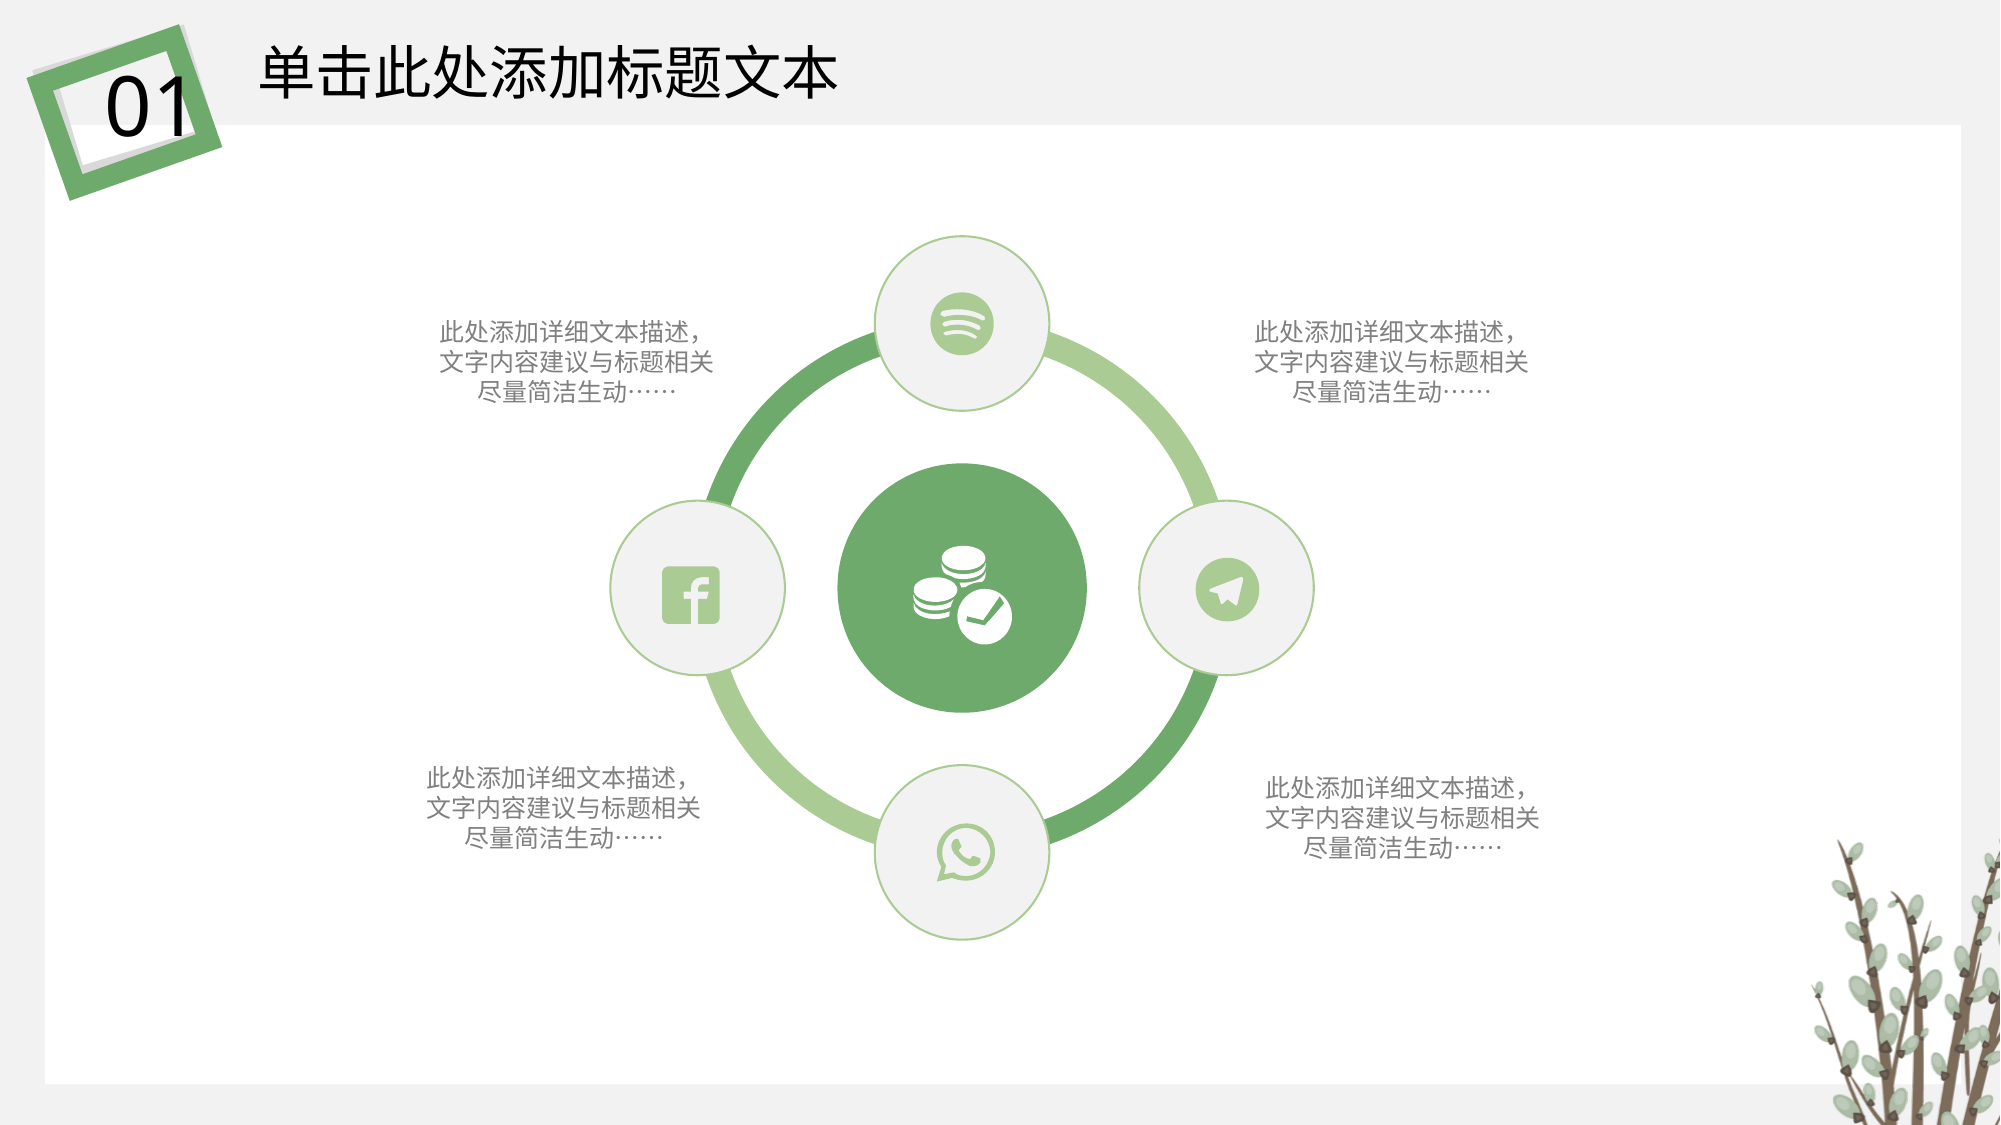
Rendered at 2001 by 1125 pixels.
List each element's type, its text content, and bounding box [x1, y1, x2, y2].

picture [1771, 782, 2000, 1125]
text_box 01 [90, 45, 215, 160]
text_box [404, 236, 1563, 940]
text_box 单击此处添加标题文本 [242, 29, 855, 114]
